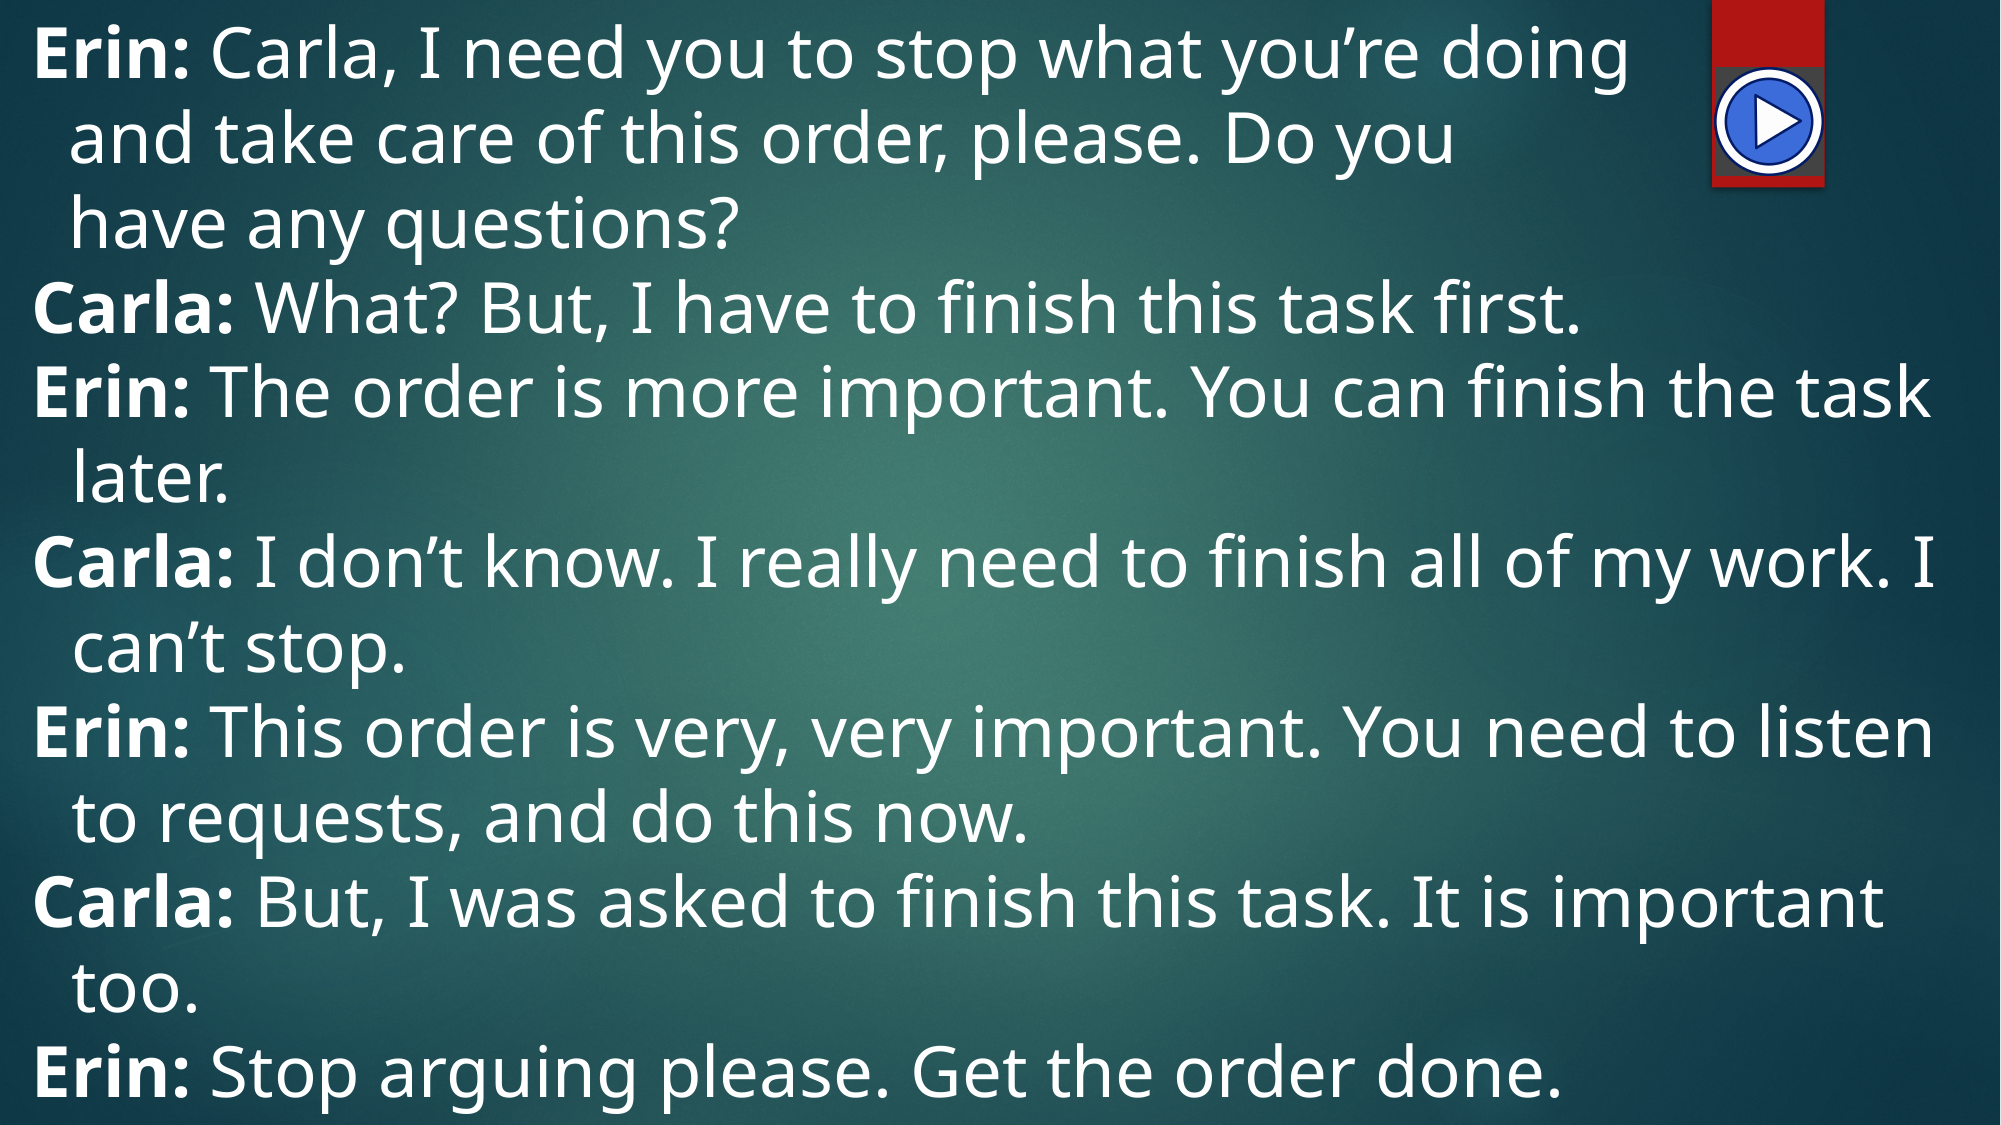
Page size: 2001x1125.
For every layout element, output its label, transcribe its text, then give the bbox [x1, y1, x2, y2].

list Erin: Carla, I need you to stop what you’re doing and take care of this order, please. Do you have any questions? Carla: What? But, I have to finish this task first. Erin: The order is more important. You can finish the task later. Carla: I don’t know. I really need to finish all of my work. I can’t stop. Erin: This order is very, very important. You need to listen to requests, and do this now. Carla: But, I was asked to finish this task. It is important too. Erin: Stop arguing please. Get the order done. [0, 0, 2000, 1125]
picture [1713, 66, 1825, 177]
